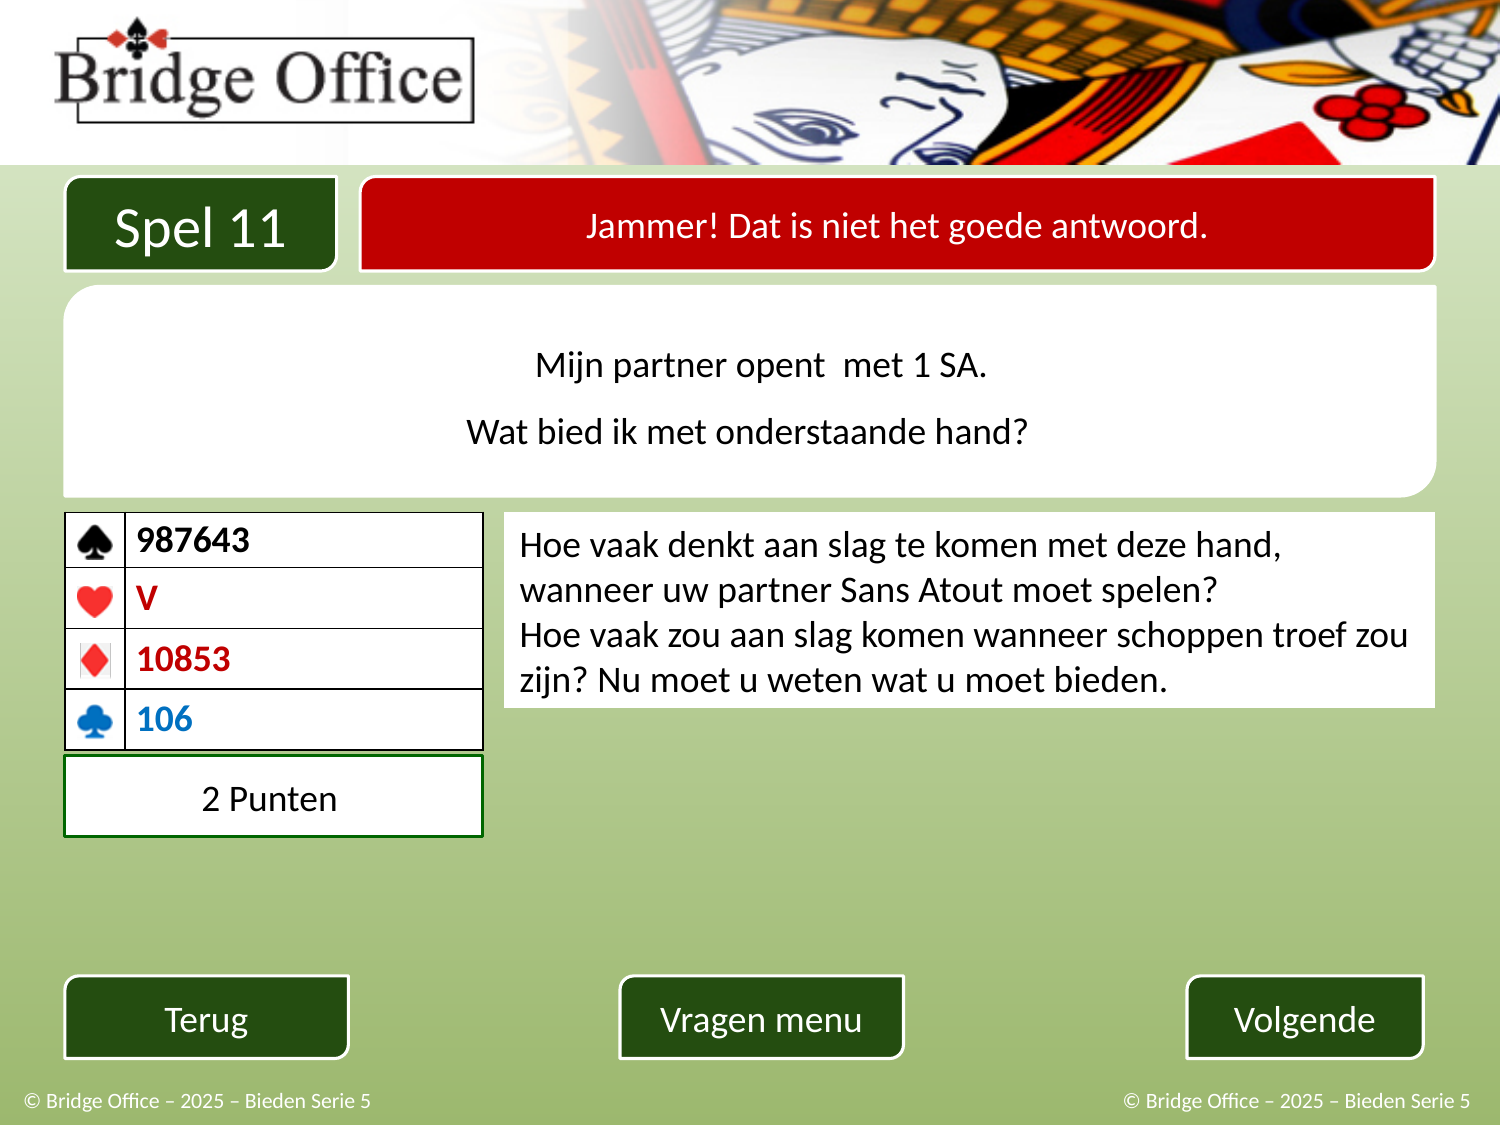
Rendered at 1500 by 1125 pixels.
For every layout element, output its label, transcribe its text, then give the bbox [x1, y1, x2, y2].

picture [77, 524, 114, 561]
text_box Terug [63, 974, 350, 1061]
text_box © Bridge Office – 2025 – Bieden Serie 5 [1107, 1079, 1500, 1121]
table_cell [66, 568, 124, 628]
table_cell [66, 690, 124, 749]
text_box Mijn partner opent met 1 SA. [508, 332, 1015, 393]
text_box Hoe vaak denkt aan slag te komen met deze hand, wanneer uw partner Sans Atout moet spelen? Hoe vaak zou aan slag komen wanneer schoppen troef zou zijn? Nu moet u weten wat u moet bieden. [504, 512, 1435, 708]
picture [0, 0, 1500, 166]
table_header [66, 513, 124, 567]
text_box 2 Punten [63, 754, 484, 838]
text_box Wat bied ik met onderstaande hand? [451, 399, 1072, 460]
table_header 987643 [126, 513, 482, 567]
picture [77, 703, 114, 740]
text_box Jammer! Dat is niet het goede antwoord. [358, 179, 1437, 273]
picture [77, 585, 114, 618]
table_cell 10853 [126, 629, 482, 688]
text_box Volgende [1185, 974, 1425, 1061]
table_cell V [126, 568, 482, 628]
text_box Spel 11 [63, 179, 339, 273]
table_cell 106 [126, 690, 482, 749]
picture [77, 643, 114, 679]
text_box Vragen menu [618, 974, 906, 1061]
table_cell [66, 629, 124, 688]
text_box © Bridge Office – 2025 – Bieden Serie 5 [8, 1079, 393, 1121]
text_box [63, 284, 1437, 498]
